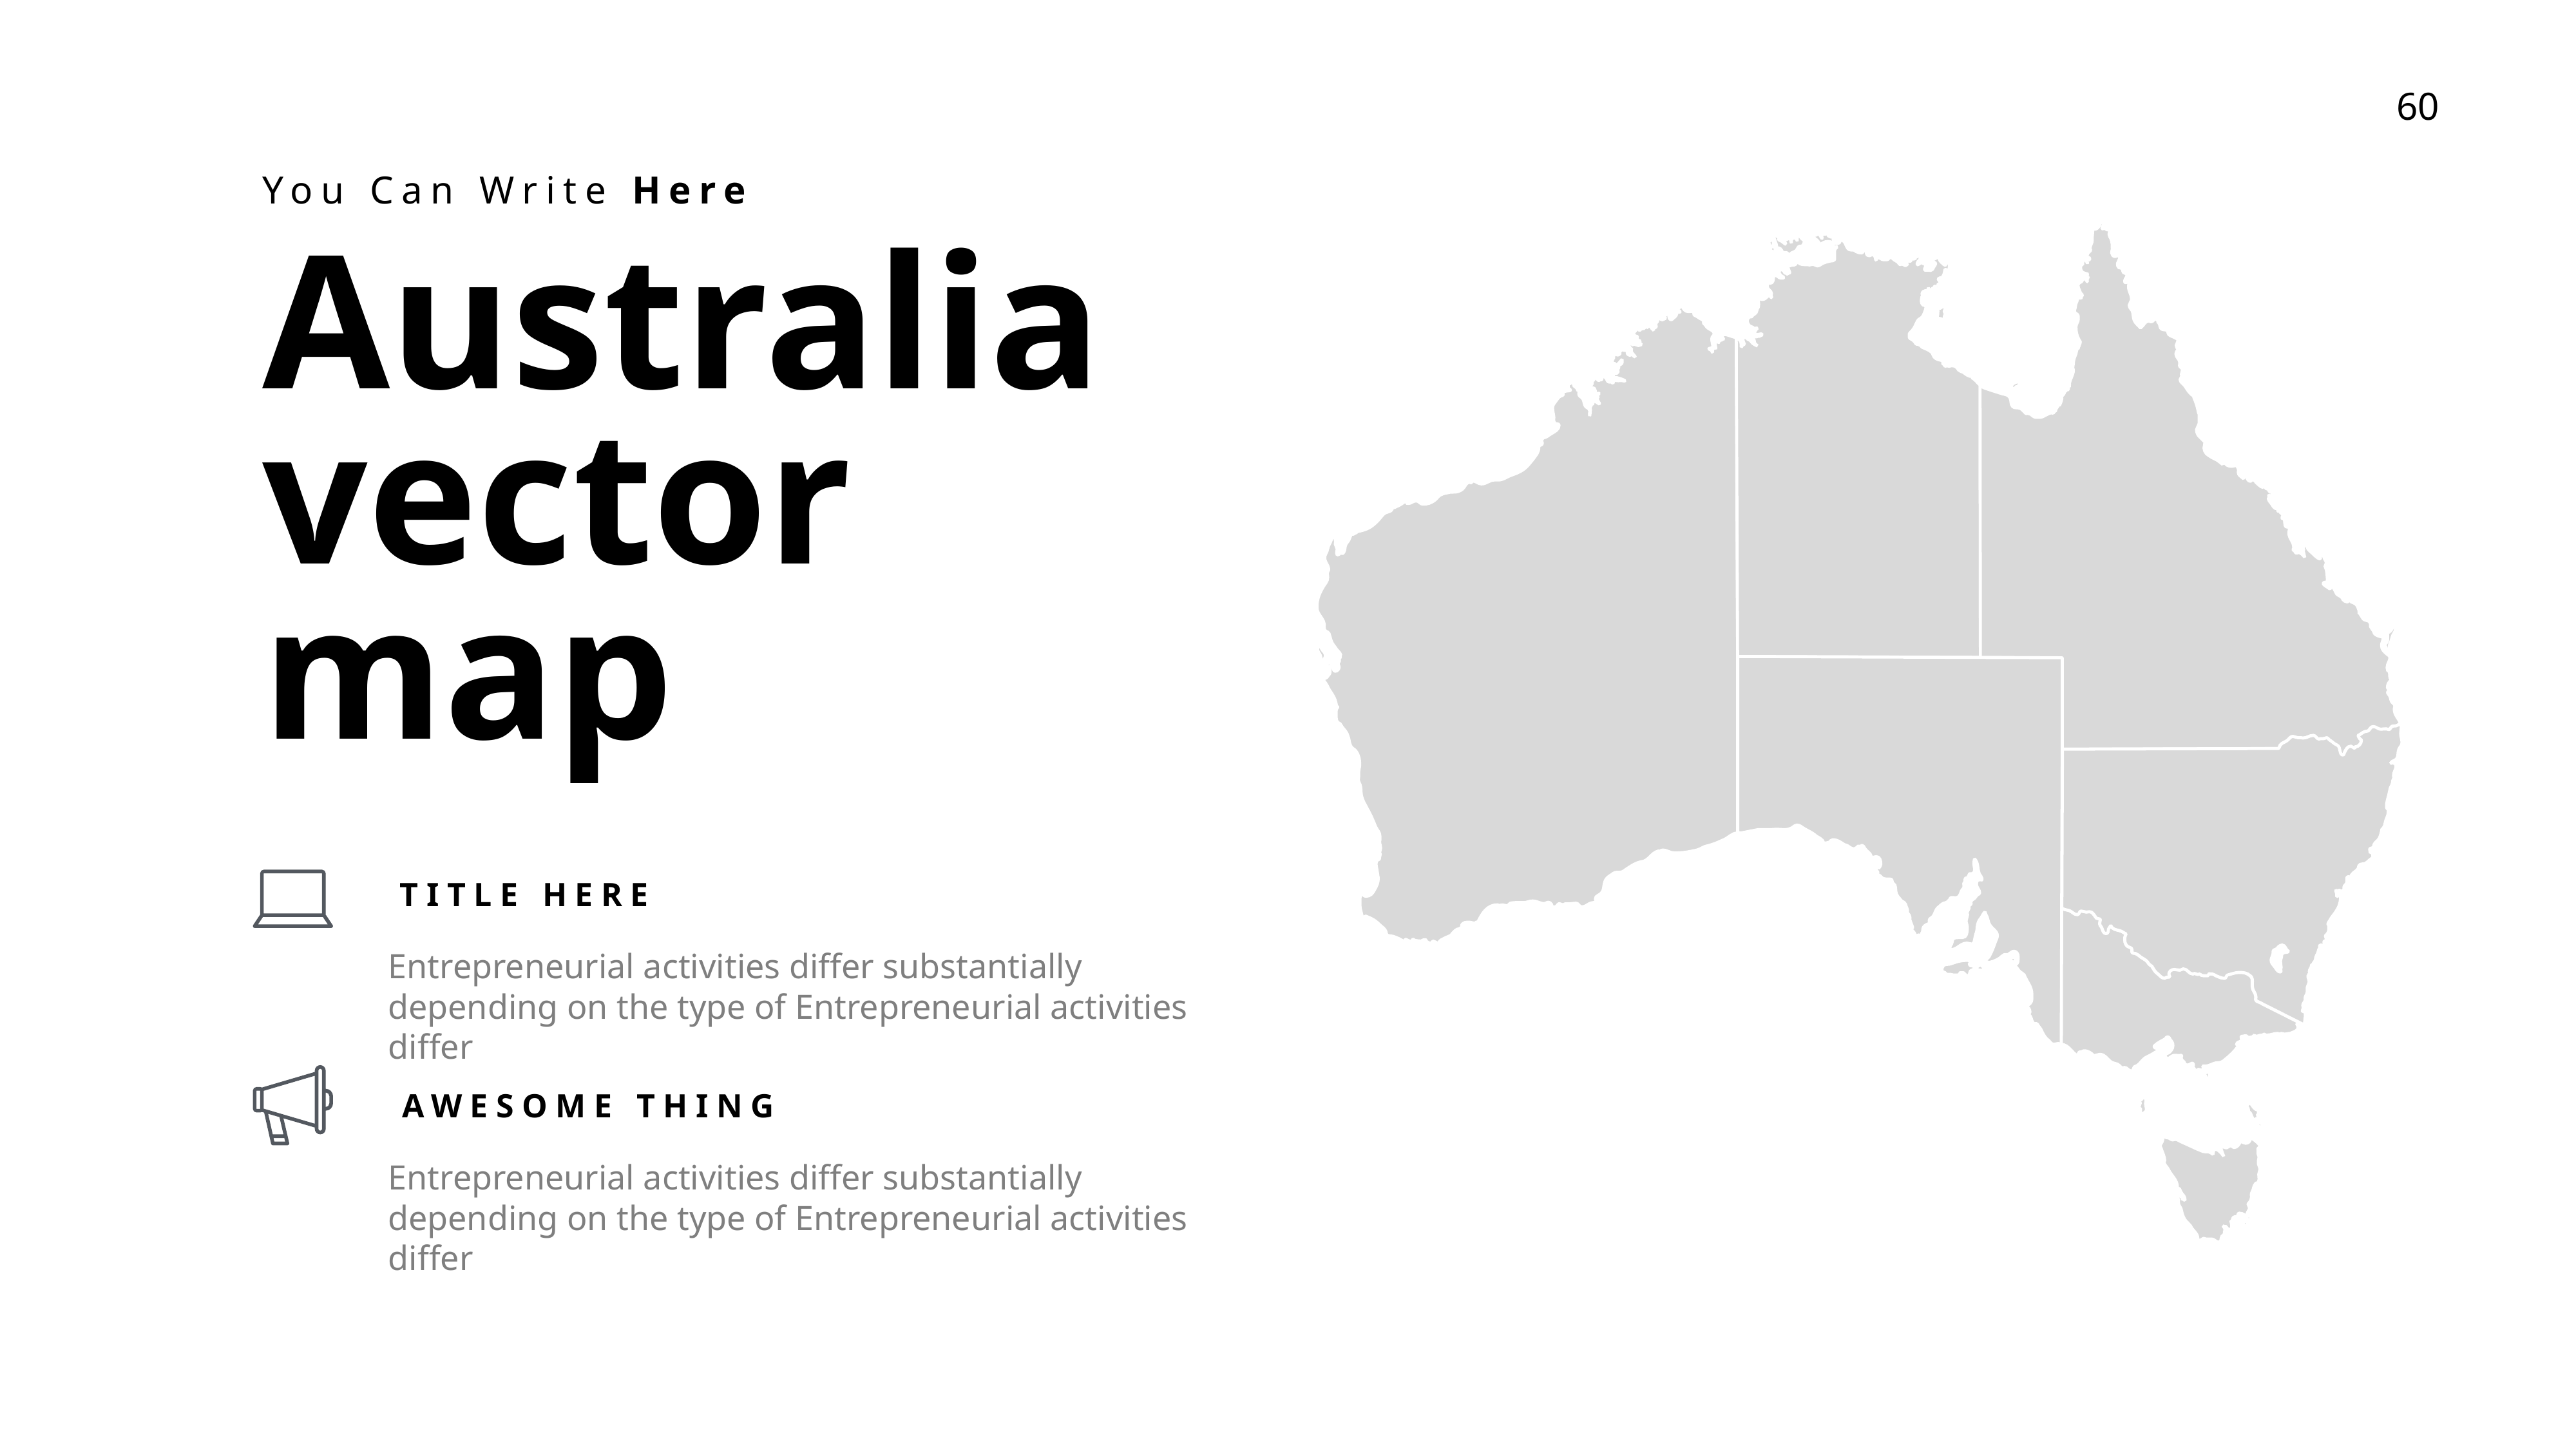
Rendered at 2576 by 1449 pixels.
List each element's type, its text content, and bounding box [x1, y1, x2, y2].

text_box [1304, 206, 2402, 1242]
text_box [253, 1065, 333, 1146]
text_box AWESOME THING [392, 1081, 785, 1129]
text_box Entrepreneurial activities differ substantially depending on the type of Entrepreneurial activities differ [378, 1151, 1208, 1282]
text_box [253, 869, 333, 928]
text_box You Can Write Here [253, 161, 908, 216]
text_box Australia vector map [253, 245, 1304, 781]
text_box Entrepreneurial activities differ substantially depending on the type of Entrepreneurial activities differ [378, 940, 1208, 1071]
text_box TITLE HERE [390, 869, 659, 918]
